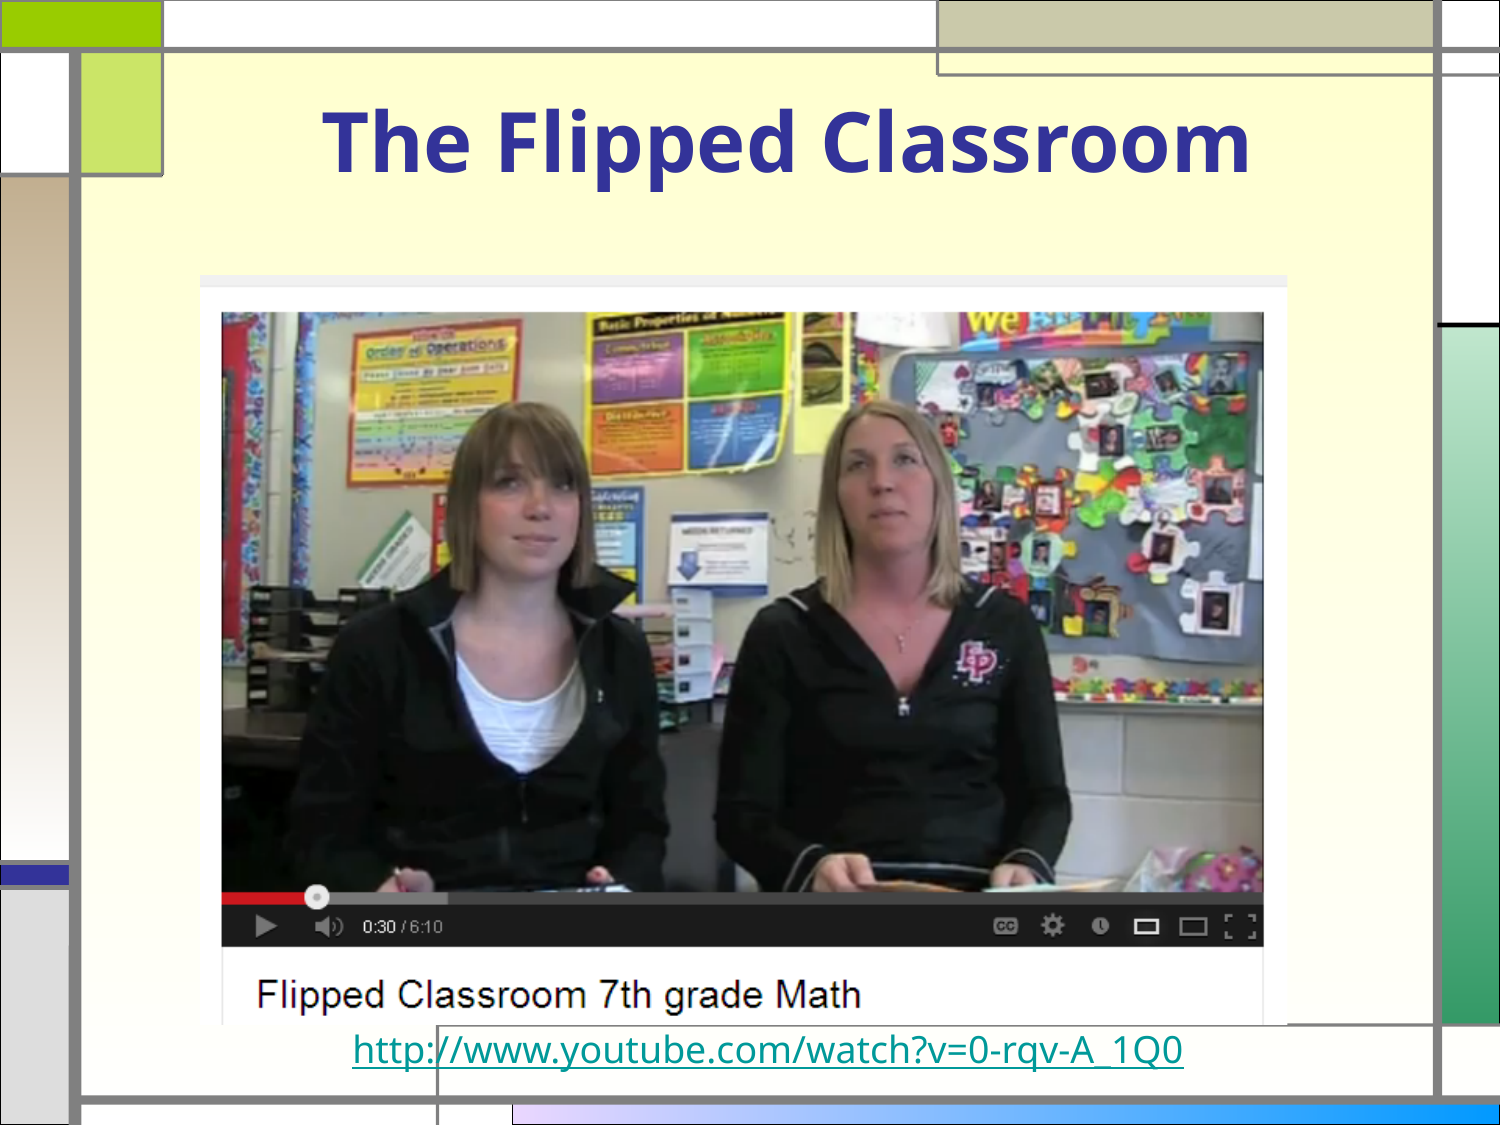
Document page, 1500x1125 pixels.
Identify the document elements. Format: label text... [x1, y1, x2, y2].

title The Flipped Classroom [149, 44, 1426, 233]
picture [199, 274, 1288, 1026]
text_box http://www.youtube.com/watch?v=0-rqv-A_1Q0 [337, 1018, 1425, 1125]
